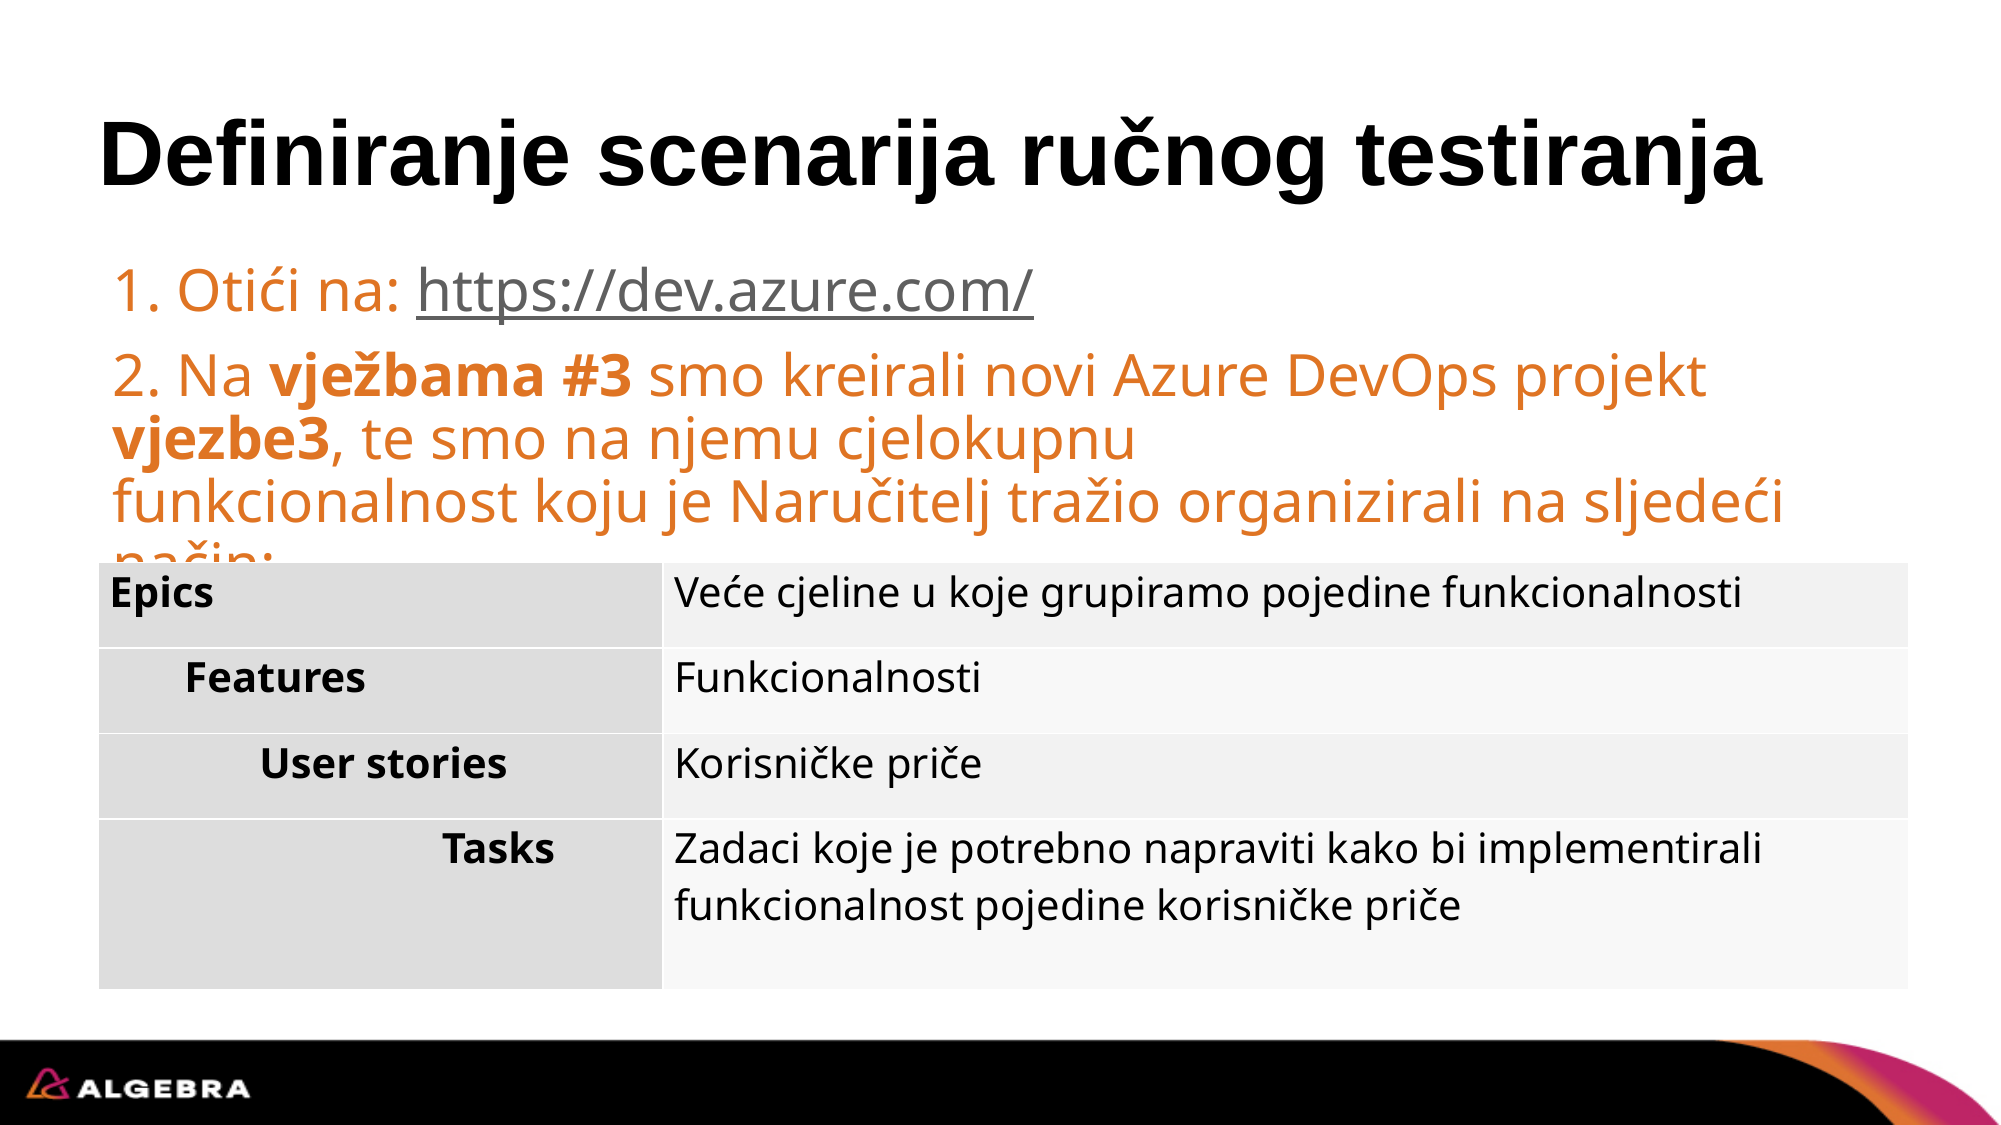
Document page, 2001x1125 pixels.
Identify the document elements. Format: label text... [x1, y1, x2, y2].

table_cell Korisničke priče [664, 734, 1908, 818]
table_header Epics [99, 563, 662, 647]
table_cell Zadaci koje je potrebno napraviti kako bi implementirali funkcionalnost pojedine korisničke priče [664, 820, 1908, 989]
list 1. Otići na: https://dev.azure.com/ 2. Na vježbama #3 smo kreirali novi Azure DevOps projekt vjezbe3, te smo na njemu cjelokupnu funkcionalnost koju je Naručitelj tražio organizirali na sljedeći način: [98, 246, 1908, 562]
table_header Veće cjeline u koje grupiramo pojedine funkcionalnosti [664, 563, 1908, 647]
table_cell Tasks [99, 820, 662, 989]
picture [0, 0, 2001, 1125]
table_cell Funkcionalnosti [664, 649, 1908, 733]
title Definiranje scenarija ručnog testiranja [98, 81, 1910, 213]
table_cell Features [99, 649, 662, 733]
table_cell User stories [99, 734, 662, 818]
